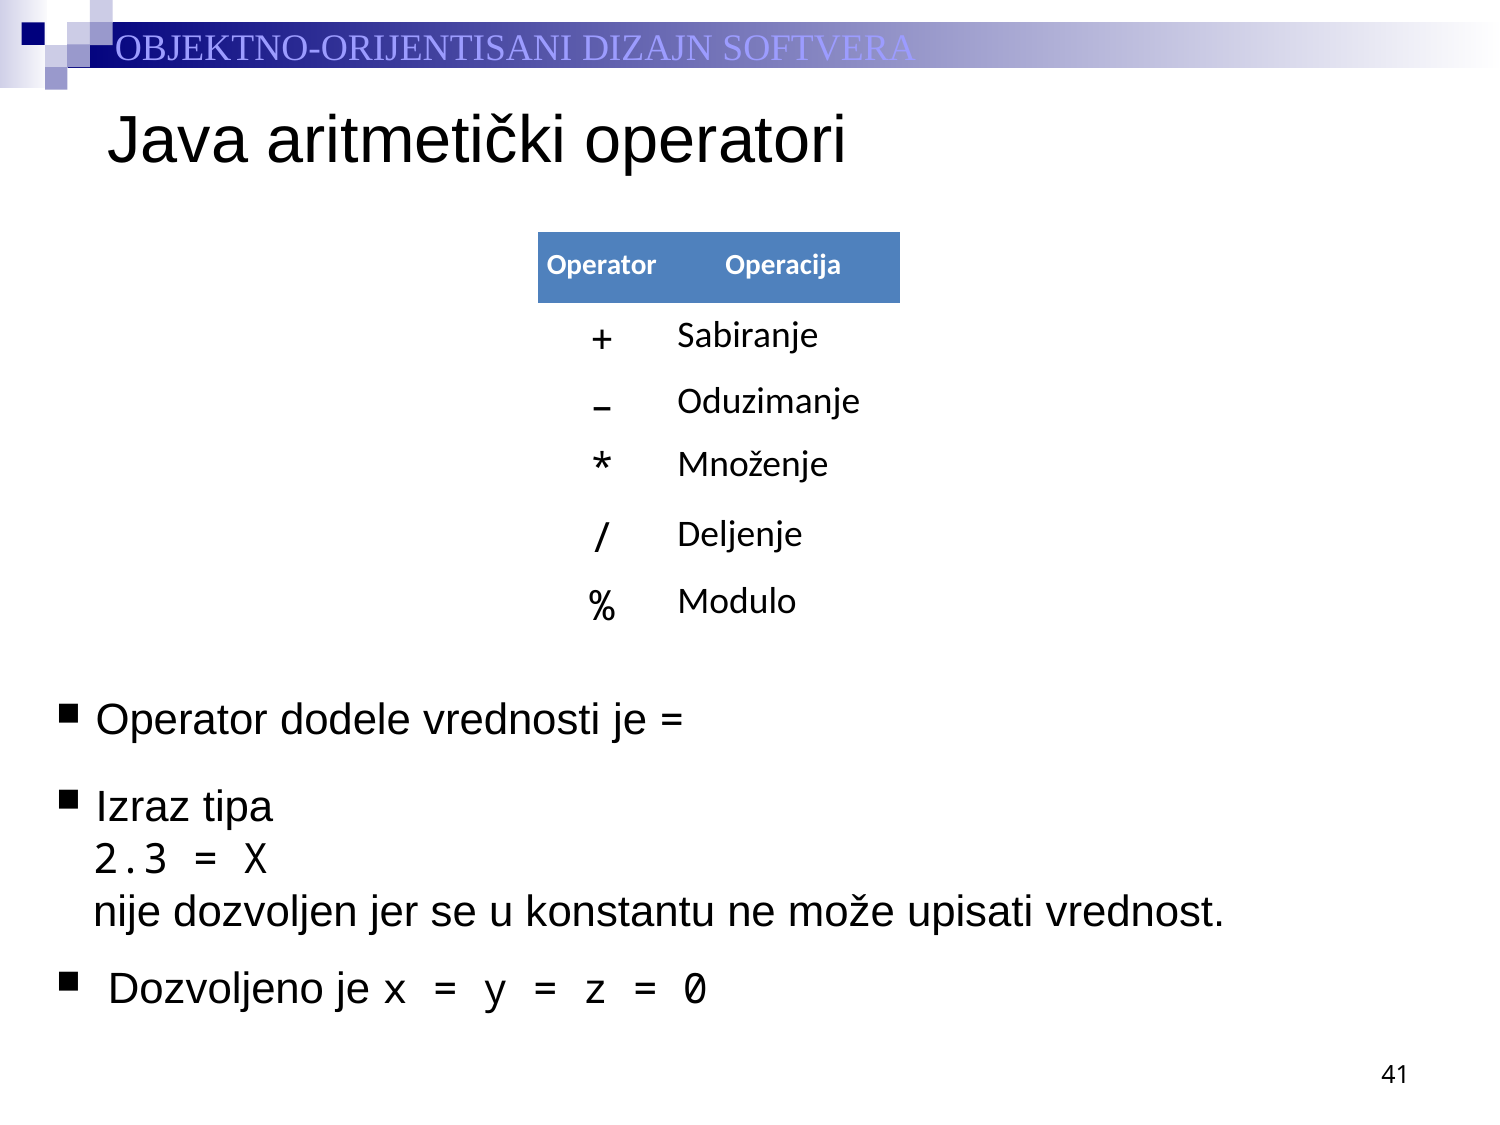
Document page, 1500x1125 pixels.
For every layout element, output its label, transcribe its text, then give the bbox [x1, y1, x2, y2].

table_cell Sabiranje [666, 303, 900, 373]
table_cell – [538, 373, 666, 436]
table_header Operacija [666, 232, 900, 303]
table_cell Oduzimanje [666, 373, 900, 436]
table_cell Množenje [666, 436, 900, 498]
table_cell / [538, 498, 666, 576]
table_cell Modulo [666, 576, 900, 633]
title Java aritmetički operatori [92, 75, 904, 197]
table_cell Deljenje [666, 498, 900, 576]
slide_number 41 [1074, 1024, 1426, 1101]
table_cell % [538, 576, 666, 633]
table_cell + [538, 303, 666, 373]
table_header Operator [538, 232, 666, 303]
text_box Operator dodele vrednosti je = Izraz tipa 2.3 = X nije dozvoljen jer se u konstantu ne može upisati vrednost. Dozvoljeno je x = y = z = 0 [41, 683, 1437, 1020]
table_cell * [538, 436, 666, 498]
